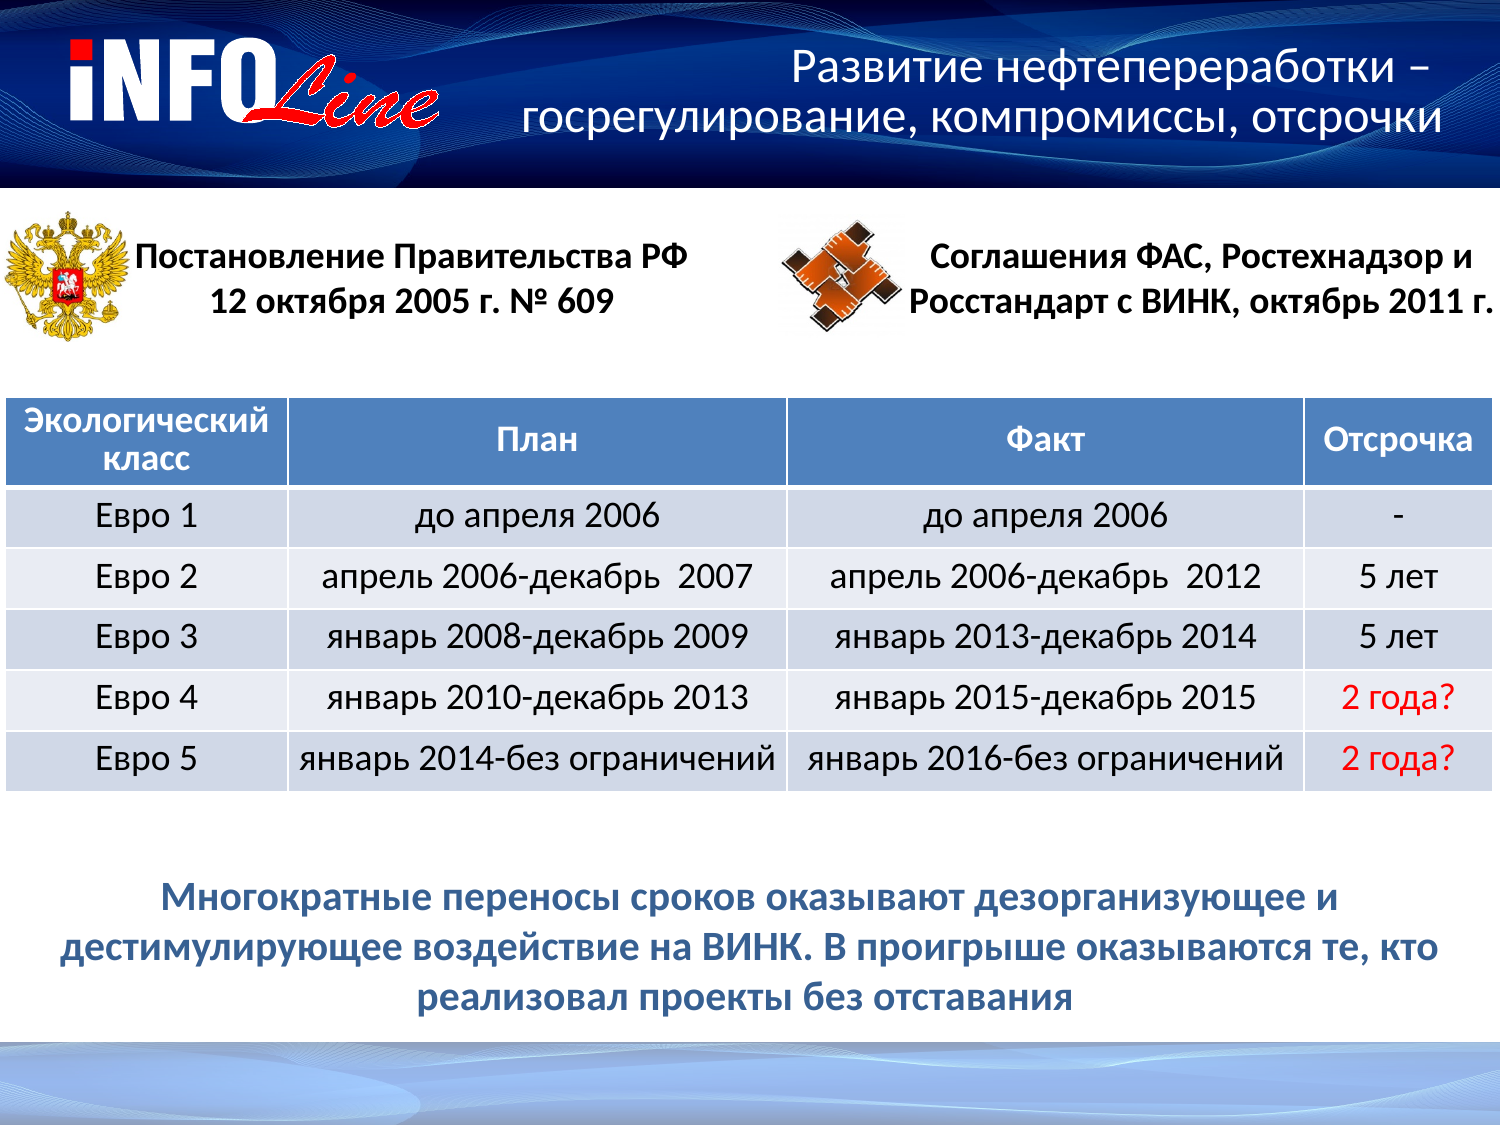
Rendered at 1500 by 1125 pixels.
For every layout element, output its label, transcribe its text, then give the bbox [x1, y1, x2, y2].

text_box Многократные переносы сроков оказывают дезорганизующее и дестимулирующее воздействие на ВИНК. В проигрыше оказываются те, кто реализовал проекты без отставания [5, 861, 1494, 1027]
table_cell Евро 1 [6, 490, 287, 547]
table_cell январь 2015-декабрь 2015 [788, 671, 1303, 730]
table_header Факт [788, 398, 1303, 485]
table_cell Евро 3 [6, 610, 287, 669]
table_cell Евро 4 [6, 671, 287, 730]
table_cell 5 лет [1305, 610, 1492, 669]
table_cell 2 года? [1305, 671, 1492, 730]
table_cell до апреля 2006 [289, 490, 786, 547]
picture [0, 0, 1500, 188]
table_cell январь 2016-без ограничений [788, 732, 1303, 791]
title Развитие нефтепереработки – госрегулирование, компромиссы, отсрочки [108, 19, 1459, 172]
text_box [2, 210, 694, 343]
table_cell 2 года? [1305, 732, 1492, 791]
table_cell январь 2013-декабрь 2014 [788, 610, 1303, 669]
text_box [778, 214, 1500, 339]
table_cell январь 2008-декабрь 2009 [289, 610, 786, 669]
table_cell январь 2014-без ограничений [289, 732, 786, 791]
table_header Отсрочка [1305, 398, 1492, 485]
table_cell январь 2010-декабрь 2013 [289, 671, 786, 730]
table_cell - [1305, 490, 1492, 547]
table_cell до апреля 2006 [788, 490, 1303, 547]
table_header Экологический класс [6, 398, 287, 485]
table_cell 5 лет [1305, 549, 1492, 608]
table_cell апрель 2006-декабрь 2007 [289, 549, 786, 608]
table_header План [289, 398, 786, 485]
table_cell Евро 2 [6, 549, 287, 608]
table_cell апрель 2006-декабрь 2012 [788, 549, 1303, 608]
table_cell Евро 5 [6, 732, 287, 791]
